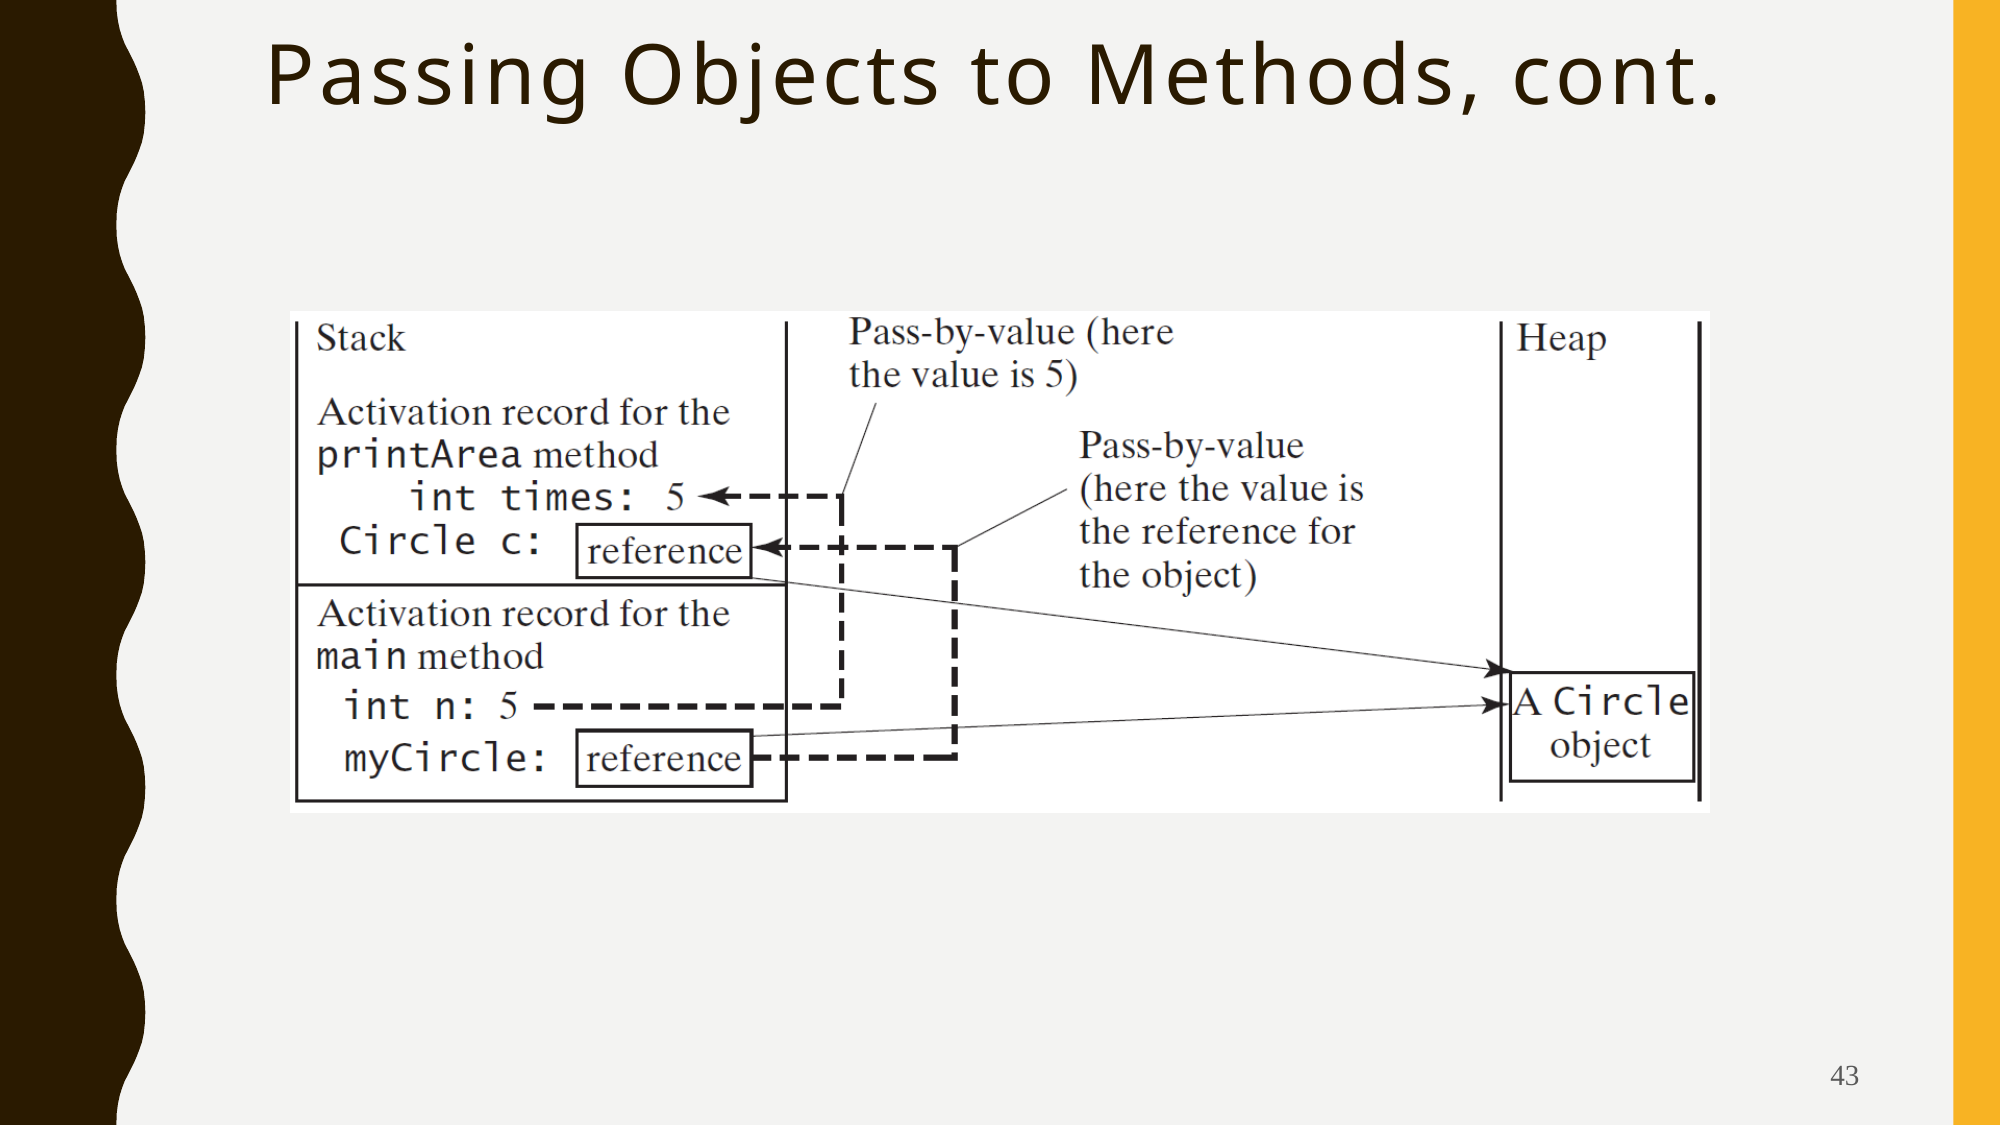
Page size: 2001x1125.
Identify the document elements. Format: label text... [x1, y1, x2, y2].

text_box [1710, 346, 2000, 423]
picture [289, 311, 1710, 813]
text_box [1710, 444, 2000, 521]
title Passing Objects to Methods, cont. [249, 24, 1750, 150]
slide_number 43 [1412, 1045, 1875, 1103]
